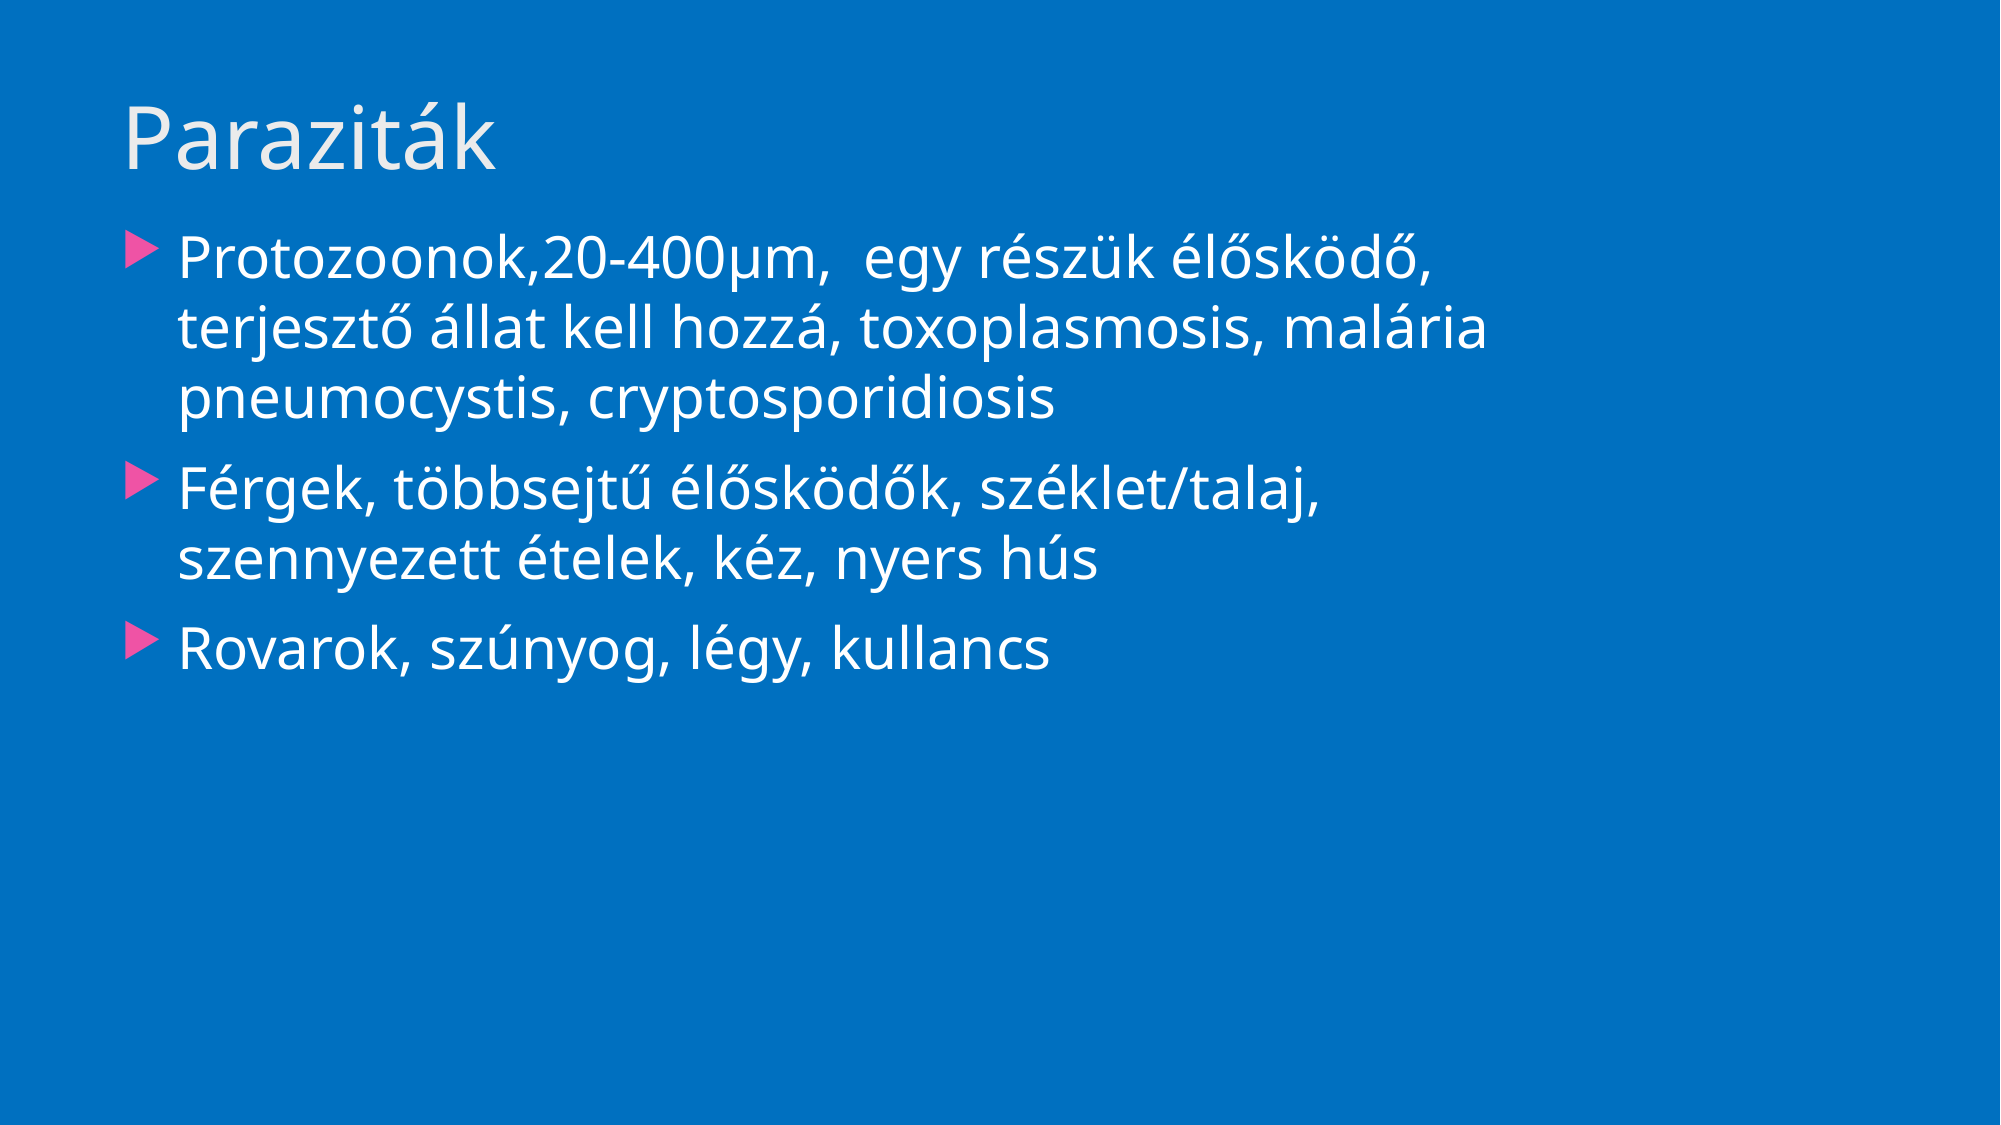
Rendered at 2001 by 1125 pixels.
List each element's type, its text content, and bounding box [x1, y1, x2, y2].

list Protozoonok,20-400µm, egy részük élősködő, terjesztő állat kell hozzá, toxoplasmosis, malária pneumocystis, cryptosporidiosis Férgek, többsejtű élősködők, széklet/talaj, szennyezett ételek, kéz, nyers hús Rovarok, szúnyog, légy, kullancs [106, 213, 1574, 902]
title Paraziták [106, 74, 1649, 304]
